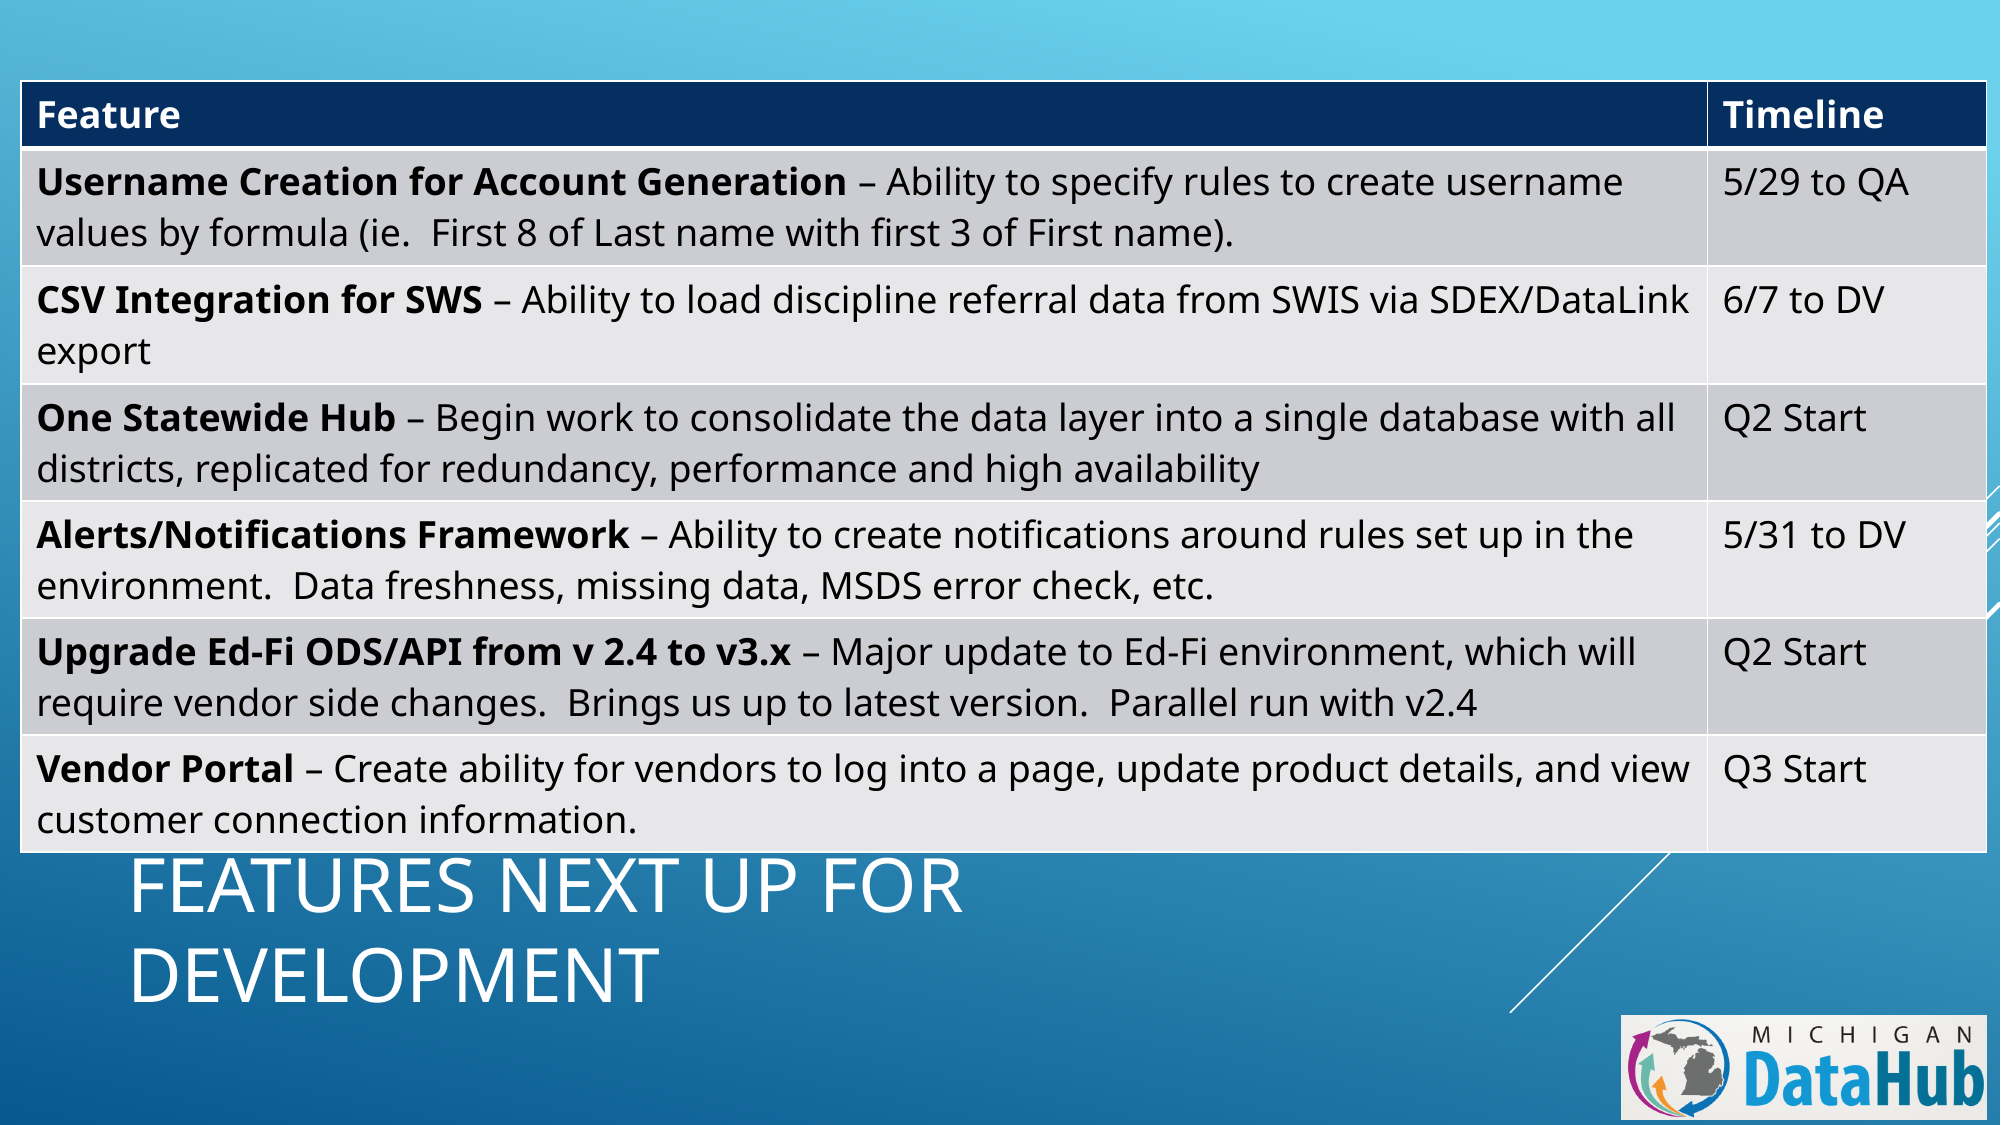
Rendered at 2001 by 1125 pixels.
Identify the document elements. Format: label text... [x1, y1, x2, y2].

title Features next up for development [112, 853, 1513, 1051]
table_cell Upgrade Ed-Fi ODS/API from v 2.4 to v3.x – Major update to Ed-Fi environment, which will require vendor side changes. Brings us up to latest version. Parallel run with v2.4 [22, 619, 1707, 734]
picture [1621, 1015, 1987, 1120]
table_cell 5/31 to DV [1708, 502, 1986, 617]
table_cell 5/29 to QA [1708, 151, 1986, 265]
table_cell CSV Integration for SWS – Ability to load discipline referral data from SWIS via SDEX/DataLink export [22, 267, 1707, 383]
table_cell 6/7 to DV [1708, 267, 1986, 383]
table_header Feature [22, 82, 1707, 146]
table_cell Q3 Start [1708, 736, 1986, 851]
table_cell Q2 Start [1708, 619, 1986, 734]
table_cell Alerts/Notifications Framework – Ability to create notifications around rules set up in the environment. Data freshness, missing data, MSDS error check, etc. [22, 502, 1707, 617]
table_cell One Statewide Hub – Begin work to consolidate the data layer into a single database with all districts, replicated for redundancy, performance and high availability [22, 385, 1707, 500]
table_cell Vendor Portal – Create ability for vendors to log into a page, update product details, and view customer connection information. [22, 736, 1707, 851]
table_cell Username Creation for Account Generation – Ability to specify rules to create username values by formula (ie. First 8 of Last name with first 3 of First name). [22, 151, 1707, 265]
table_header Timeline [1708, 82, 1986, 146]
table_cell Q2 Start [1708, 385, 1986, 500]
